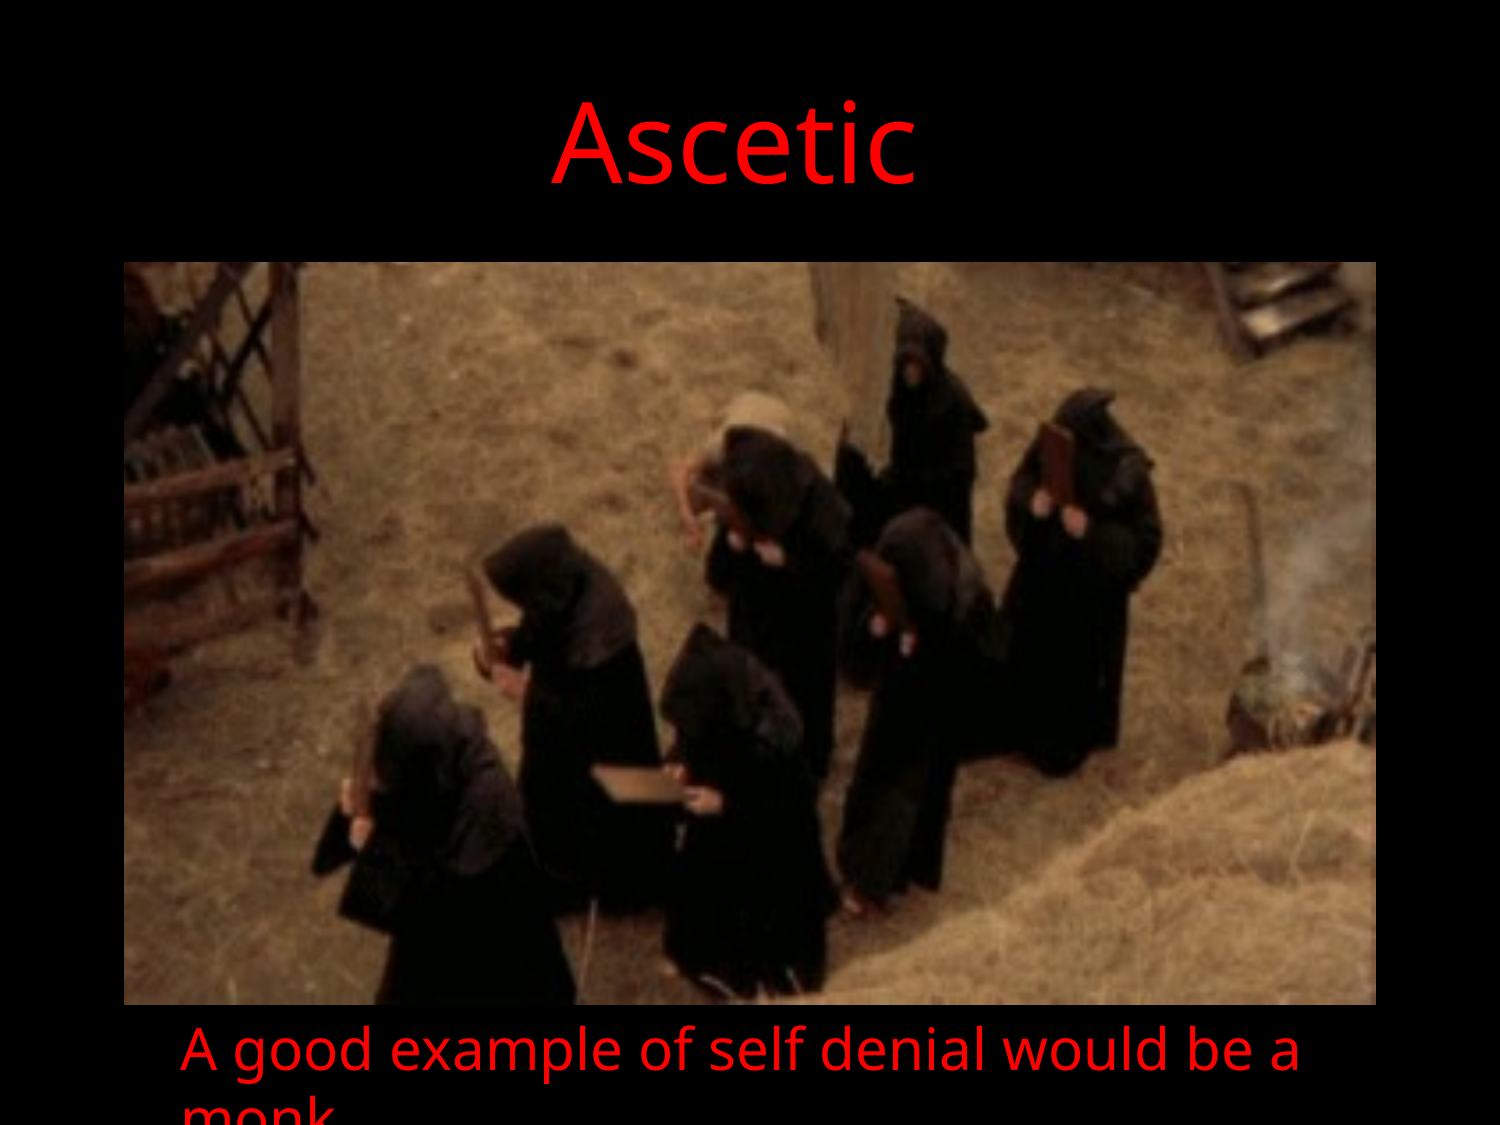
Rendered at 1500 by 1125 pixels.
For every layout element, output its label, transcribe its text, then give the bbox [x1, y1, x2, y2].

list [74, 262, 1426, 1006]
title Ascetic [75, 45, 1425, 233]
text_box A good example of self denial would be a monk. [165, 1014, 1341, 1125]
